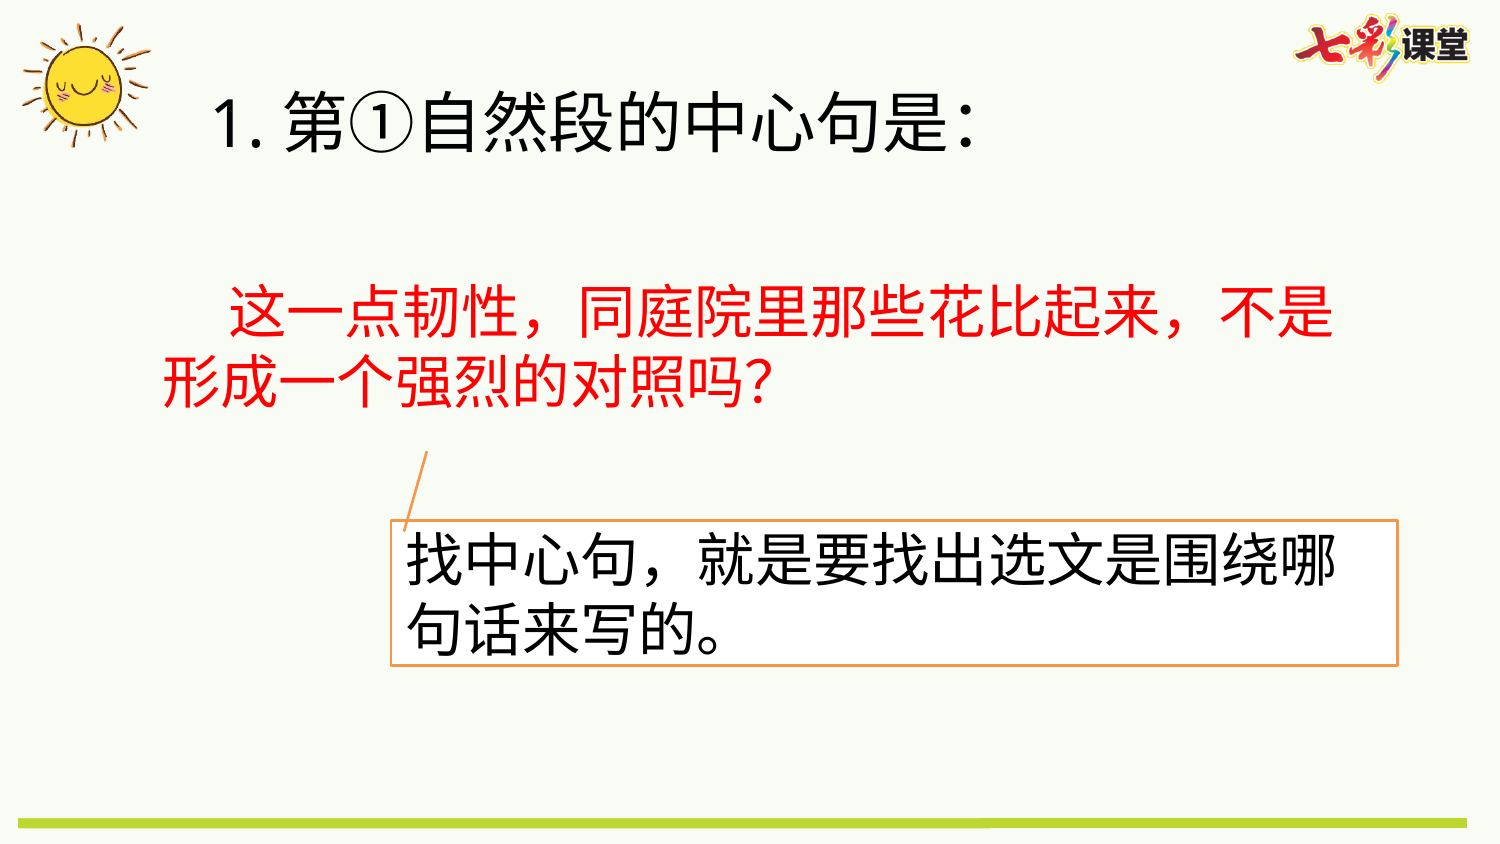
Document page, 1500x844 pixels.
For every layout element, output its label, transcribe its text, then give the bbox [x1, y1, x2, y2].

picture [18, 771, 1467, 844]
picture [1291, 9, 1472, 87]
picture [0, 0, 173, 172]
text_box 这一点韧性，同庭院里那些花比起来，不是形成一个强烈的对照吗？ [147, 268, 1393, 423]
text_box 找中心句，就是要找出选文是围绕哪句话来写的。 [390, 450, 1399, 667]
text_box 1.第①自然段的中心句是： [194, 72, 1046, 168]
